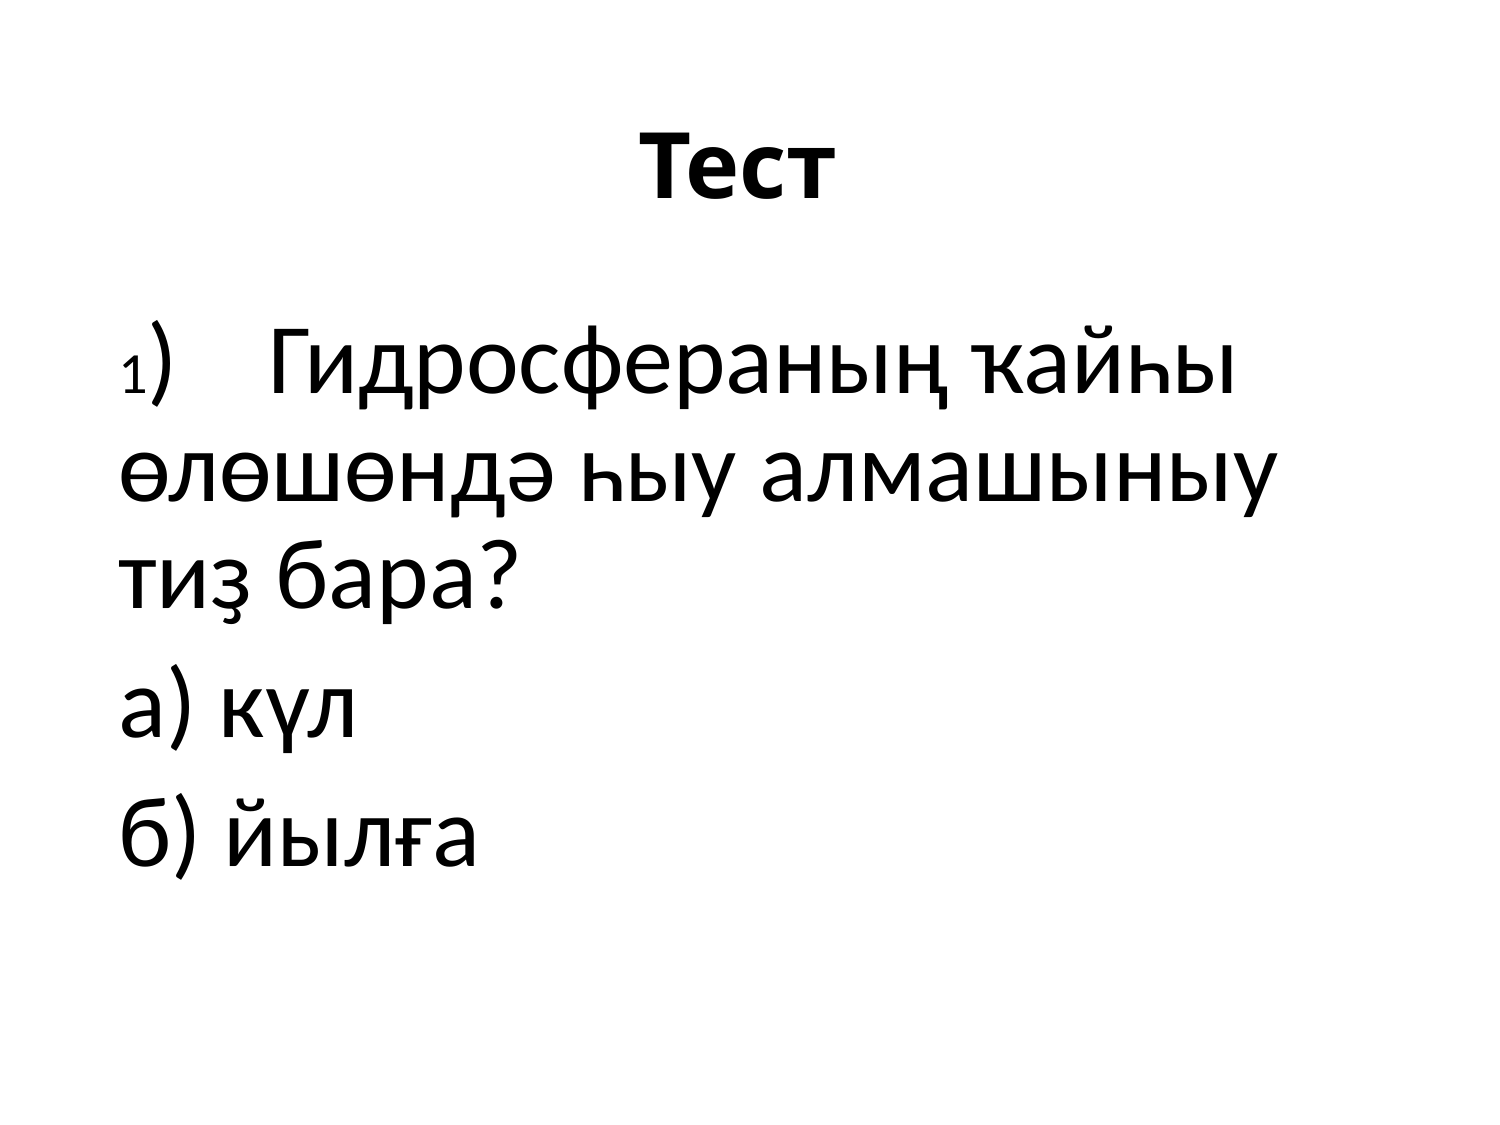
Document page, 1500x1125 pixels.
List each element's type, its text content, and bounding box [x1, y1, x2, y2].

list 1) Гидросфераның ҡайһы өлөшөндә һыу алмашыныу тиҙ бара? а) күл б) йылға [103, 299, 1397, 1014]
title Тест [103, 59, 1397, 278]
